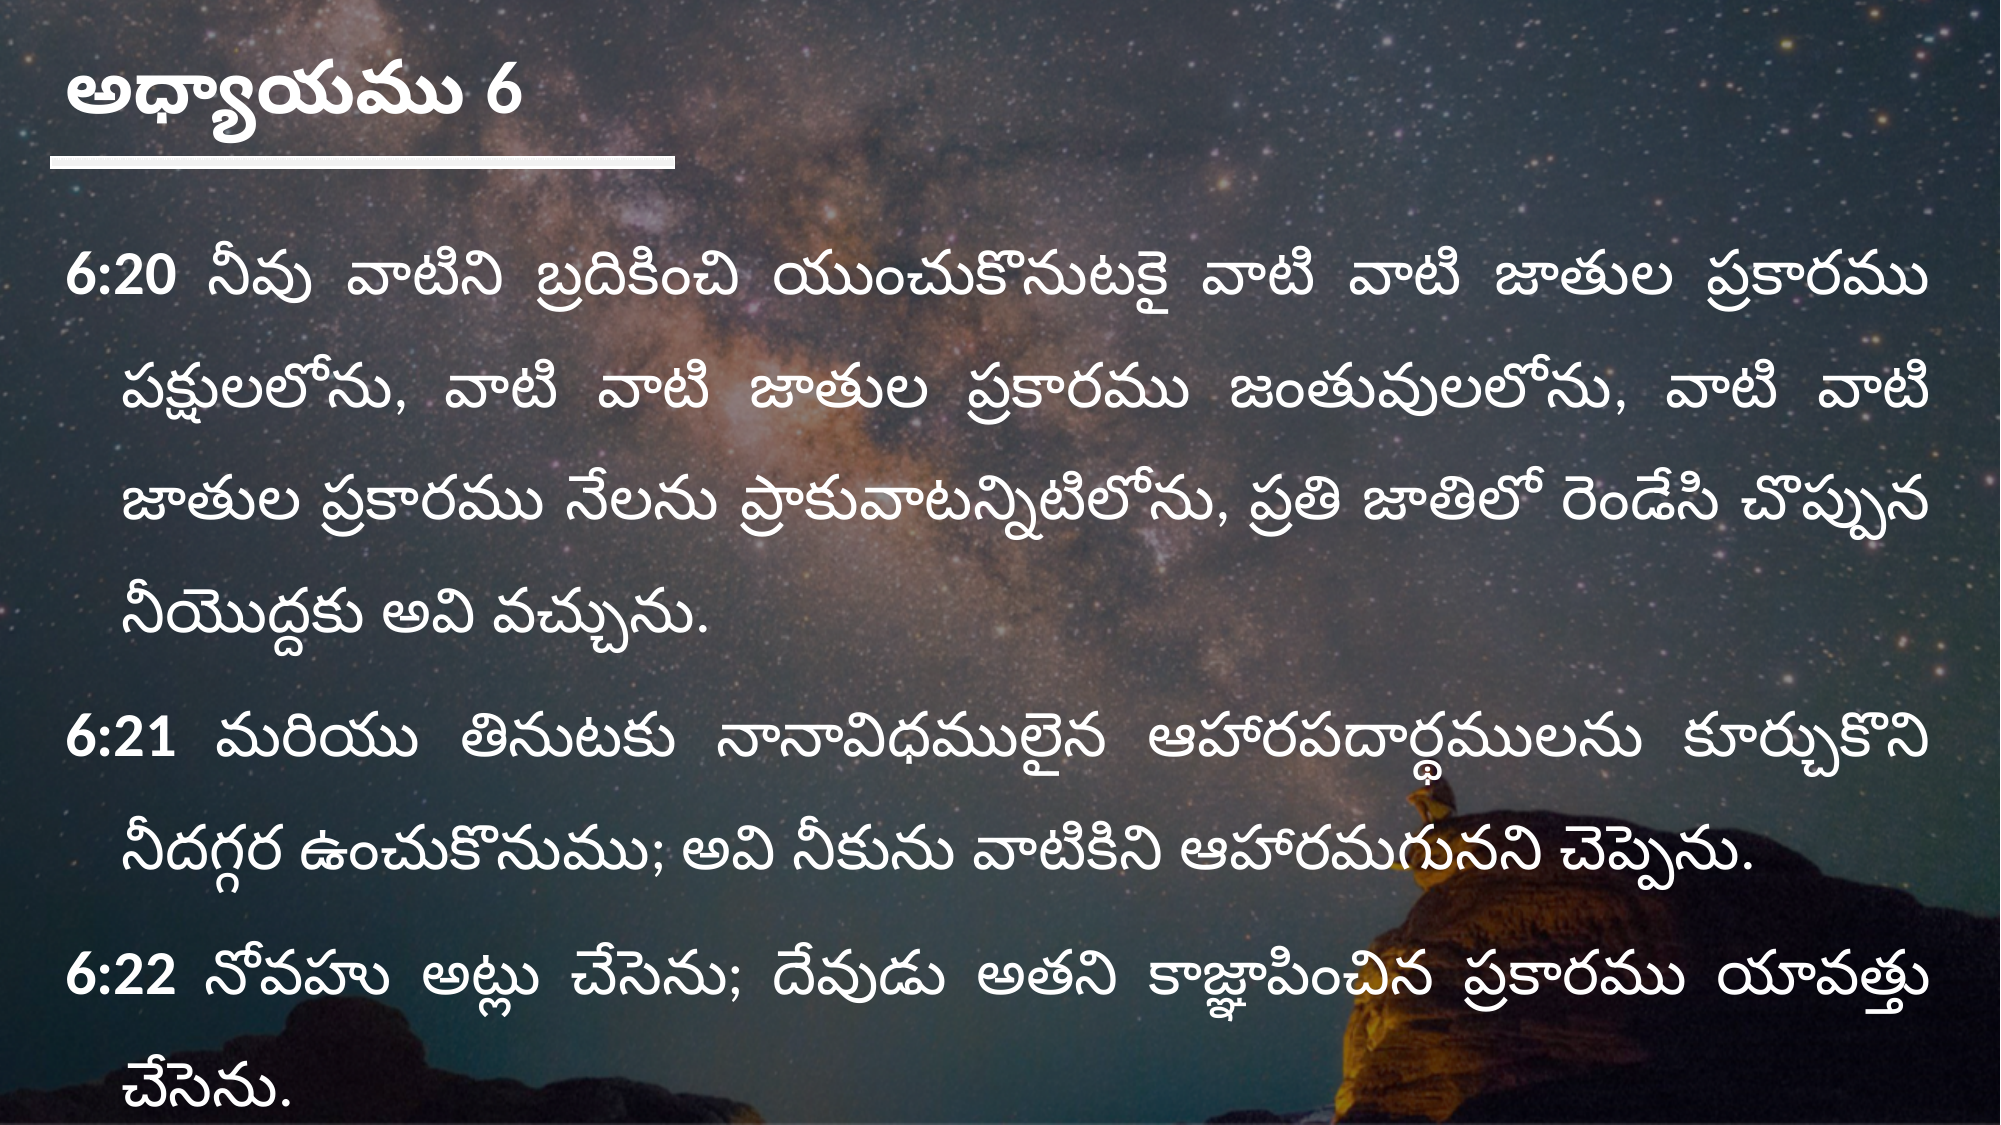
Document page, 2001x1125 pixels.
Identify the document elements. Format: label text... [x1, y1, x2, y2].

list 6:20 నీవు వాటిని బ్రదికించి యుంచుకొనుటకై వాటి వాటి జాతుల ప్రకారము పక్షులలోను, వాటి వాటి జాతుల ప్రకారము జంతువులలోను, వాటి వాటి జాతుల ప్రకారము నేలను ప్రాకువాటన్నిటిలోను, ప్రతి జాతిలో రెండేసి చొప్పున నీయొద్దకు అవి వచ్చును. 6:21 మరియు తినుటకు నానావిధములైన ఆహారపదార్థములను కూర్చుకొని నీదగ్గర ఉంచుకొనుము; అవి నీకును వాటికిని ఆహారమగునని చెప్పెను. 6:22 నోవహు అట్లు చేసెను; దేవుడు అతని కాజ్ఞాపించిన ప్రకారము యావత్తు చేసెను. [50, 187, 1946, 1063]
picture [0, 0, 2000, 1125]
title అధ్యాయము 6 [50, 0, 1925, 167]
